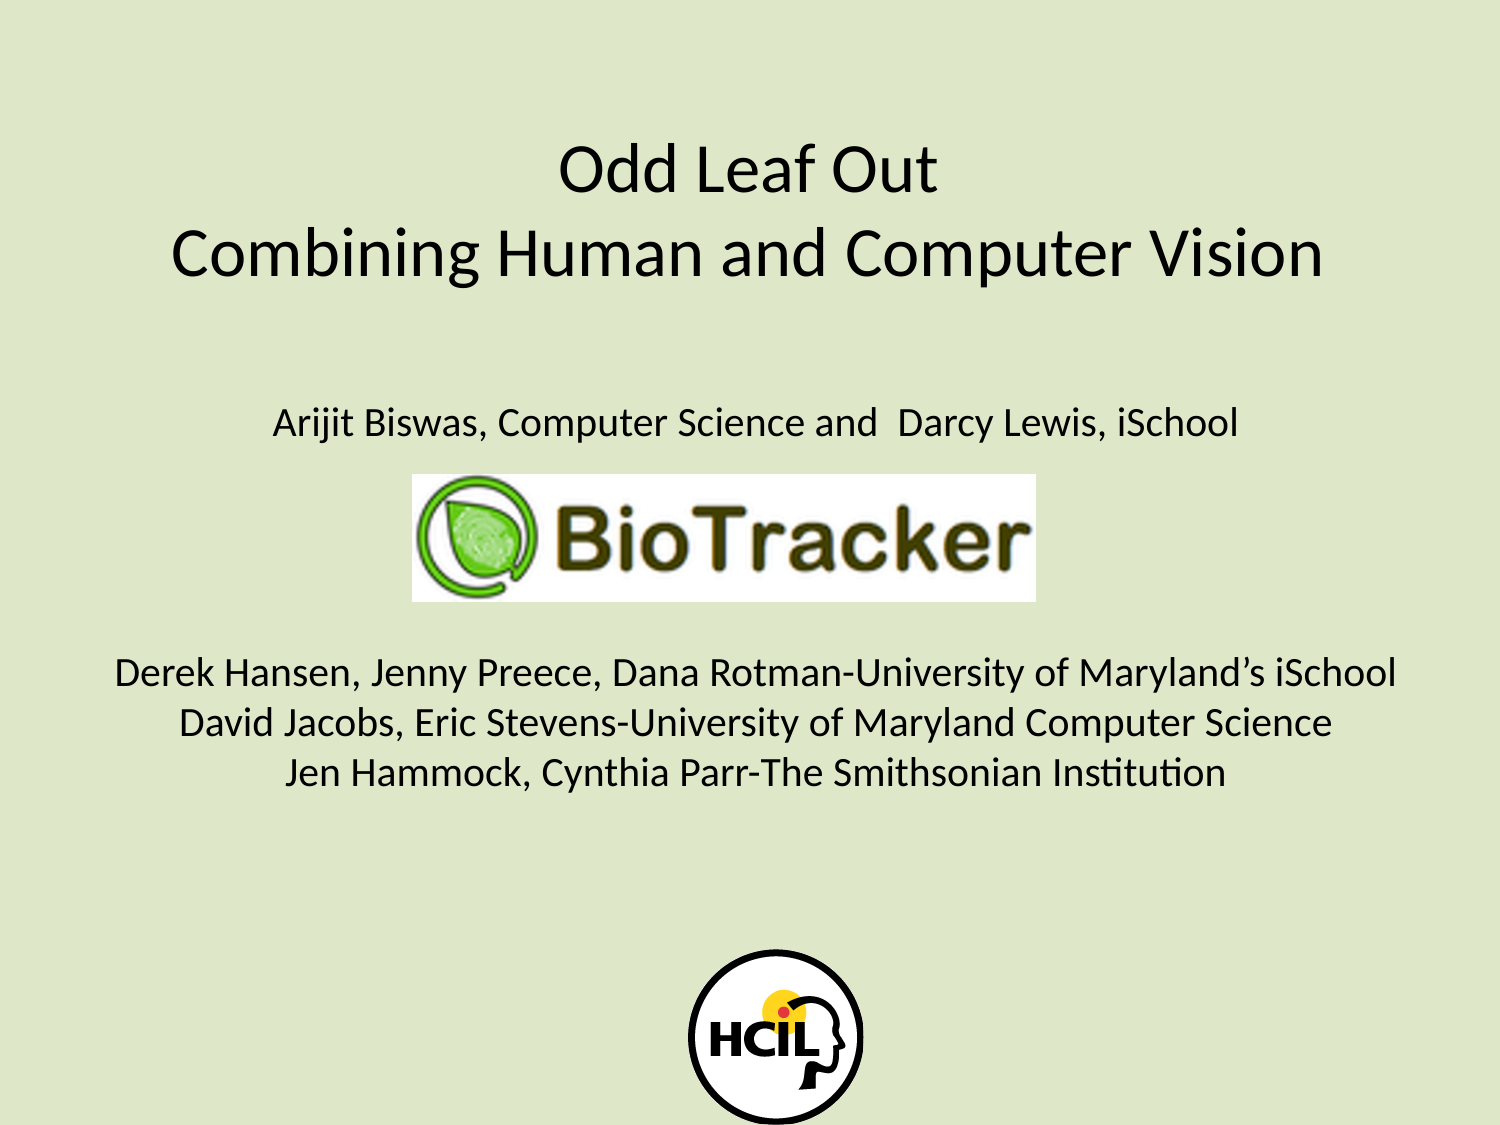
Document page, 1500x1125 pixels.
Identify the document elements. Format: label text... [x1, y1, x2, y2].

title Odd Leaf Out Combining Human and Computer Vision [42, 112, 1456, 300]
picture [687, 949, 864, 1125]
picture [412, 474, 1037, 602]
text_box Arijit Biswas, Computer Science and Darcy Lewis, iSchool Derek Hansen, Jenny Preece, Dana Rotman-University of Maryland’s iSchool David Jacobs, Eric Stevens-University of Maryland Computer Science Jen Hammock, Cynthia Parr-The Smithsonian Institution [49, 387, 1463, 803]
